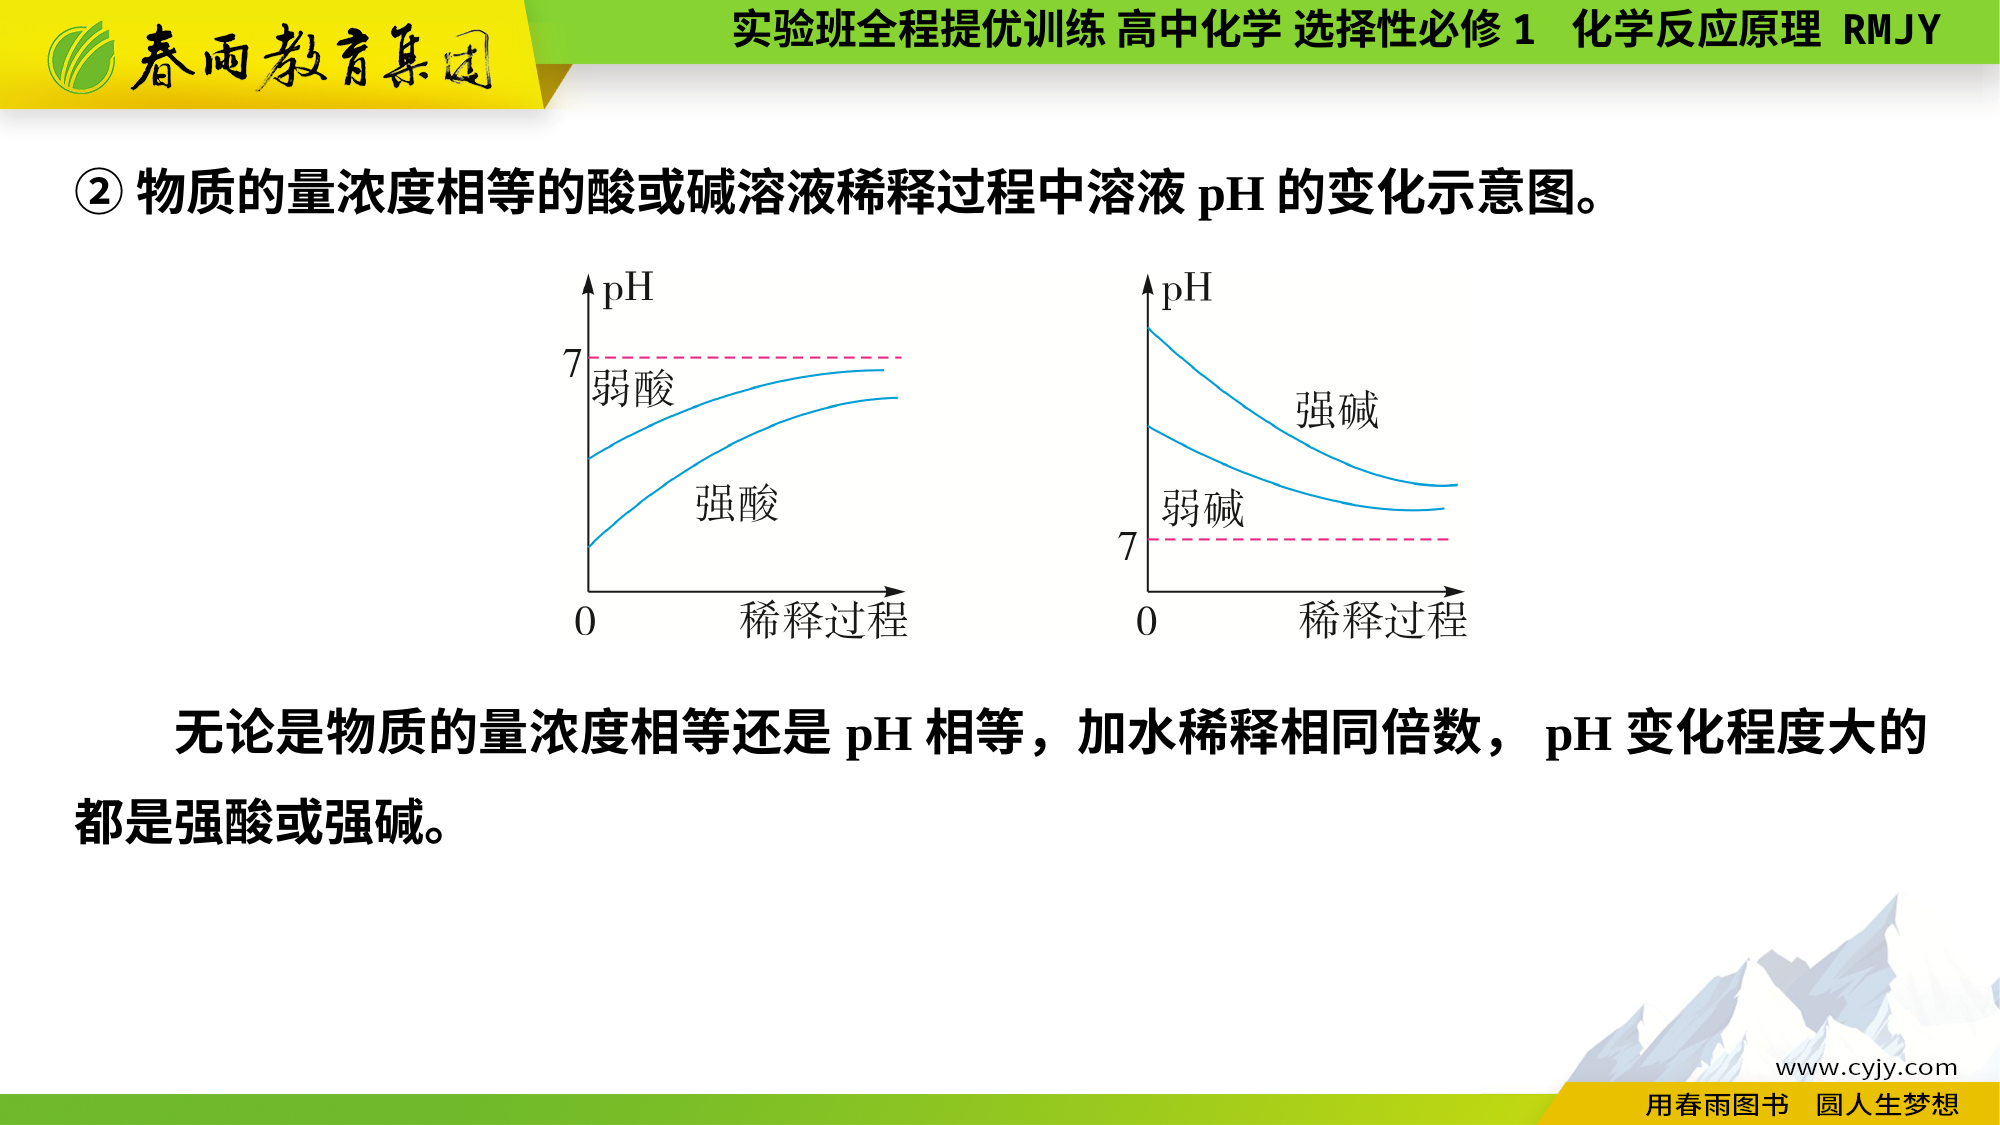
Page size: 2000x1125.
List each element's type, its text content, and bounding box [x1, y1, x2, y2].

list ②物质的量浓度相等的酸或碱溶液稀释过程中溶液pH的变化示意图。 无论是物质的量浓度相等还是pH相等，加水稀释相同倍数，pH变化程度大的都是强酸或强碱。 [59, 122, 1944, 854]
picture [0, 0, 2000, 1125]
